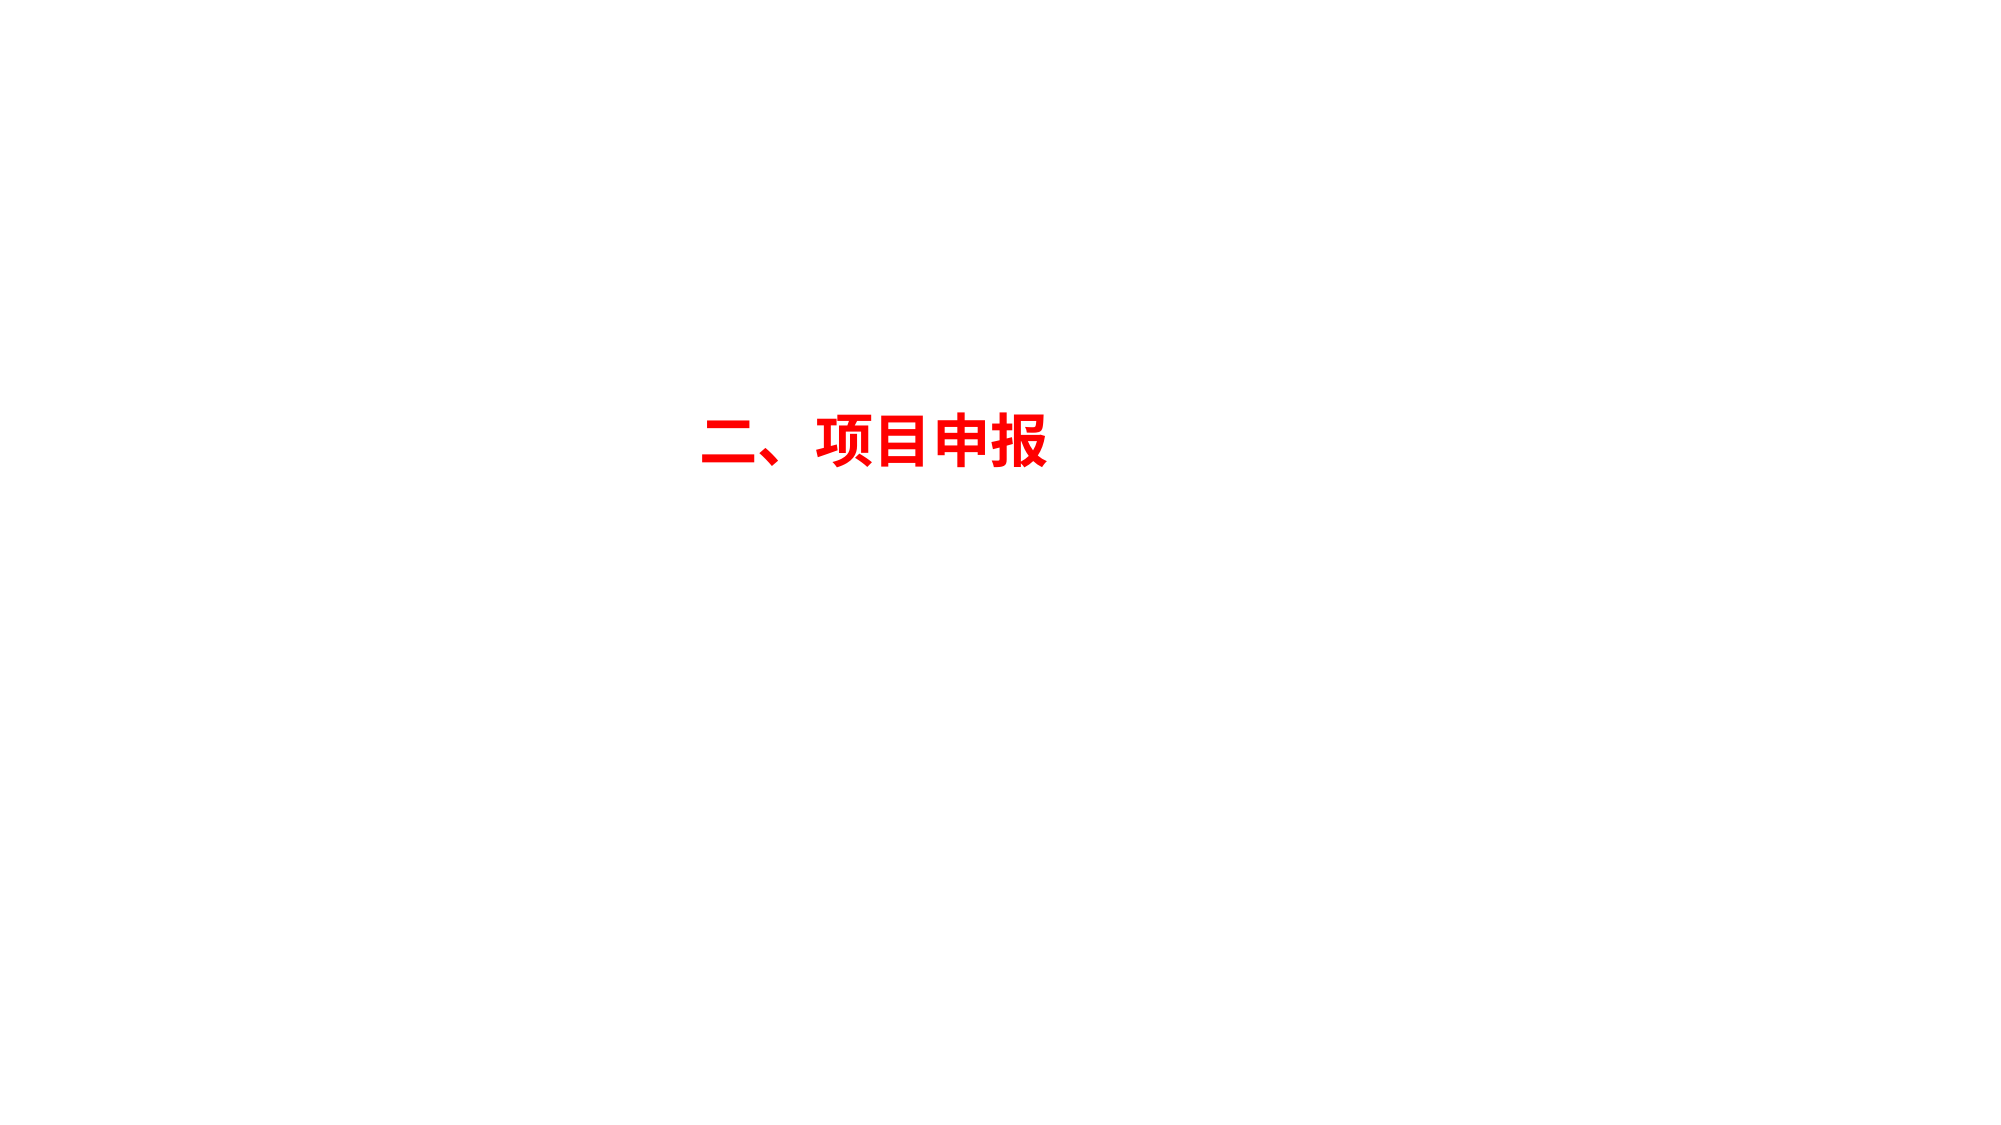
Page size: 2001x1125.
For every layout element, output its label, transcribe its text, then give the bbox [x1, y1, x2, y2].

text_box 二、项目申报 [684, 396, 1753, 482]
